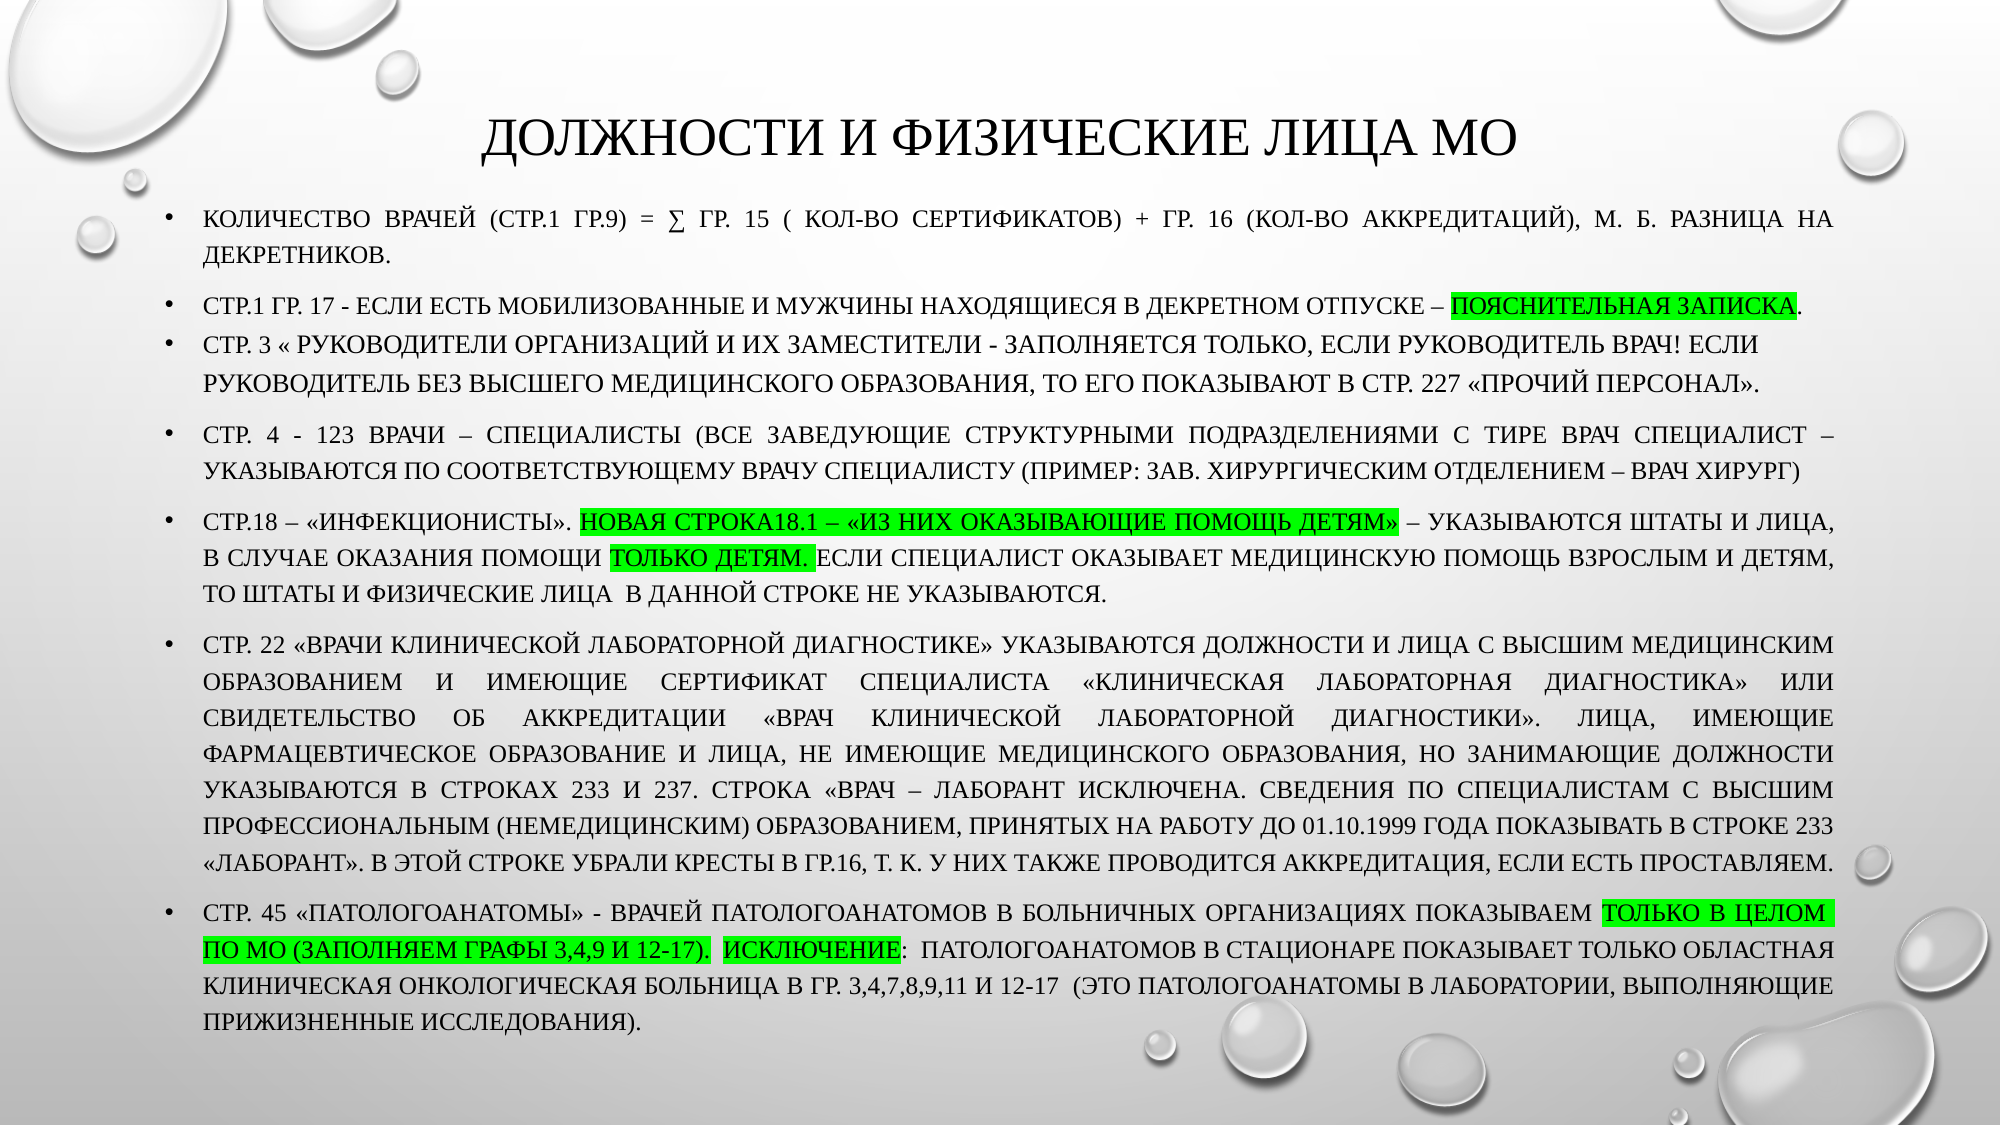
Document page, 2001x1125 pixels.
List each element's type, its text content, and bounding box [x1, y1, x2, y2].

title Должности и физические лица МО [149, 101, 1851, 175]
picture [0, 0, 2000, 1125]
list Количество врачей (стр.1 гр.9) = ∑ гр. 15 ( кол-во сертификатов) + гр. 16 (кол-во аккредитаций), м. б. разница на декретников. Стр.1 гр. 17 - если есть мобилизованные и мужчины находящиеся в декретном отпуске – пояснительная записка. Стр. 3 « руководители организаций и их заместители - заполняется только, если руководитель врач! Если руководитель без высшего медицинского образования, то его показывают в стр. 227 «Прочий персонал». Стр. 4 - 123 врачи – специалисты (все заведующие структурными подразделениями с тире врач специалист – указываются по соответствующему врачу специалисту (пример: зав. хирургическим отделением – врач хирург) СТР.18 – «инфекционисты». Новая строка18.1 – «из них оказывающие помощь детям» – указываются штаты и лица, в случае оказания помощи только детям. Если специалист оказывает медицинскую помощь взрослым и детям, то штаты и физические лица в данной строке не указываются. Стр. 22 «врачи клинической лабораторной диагностике» указываются должности и лица с высшим медицинским образованием и имеющие сертификат специалиста «Клиническая лабораторная диагностика» или свидетельство об аккредитации «Врач клинической лабораторной диагностики». Лица, имеющие фармацевтическое образование и лица, не имеющие медицинского образования, но занимающие должности указываются в строках 233 и 237. Строка «врач – лаборант исключена. Сведения по специалистам с высшим профессиональным (немедицинским) образованием, принятых на работу до 01.10.1999 года показывать в строке 233 «лаборант». В этой строке убрали кресты в гр.16, т. к. у них также проводится аккредитация, если есть проставляем. Стр. 45 «Патологоанатомы» - врачей патологоанатомов в больничных организациях показываем только в целом по МО (Заполняем графы 3,4,9 и 12-17). Исключение: Патологоанатомов в стационаре показывает только Областная клиническая онкологическая больница в гр. 3,4,7,8,9,11 и 12-17 (Это патологоанатомы в лаборатории, выполняющие прижизненные исследования). [149, 188, 1851, 1089]
